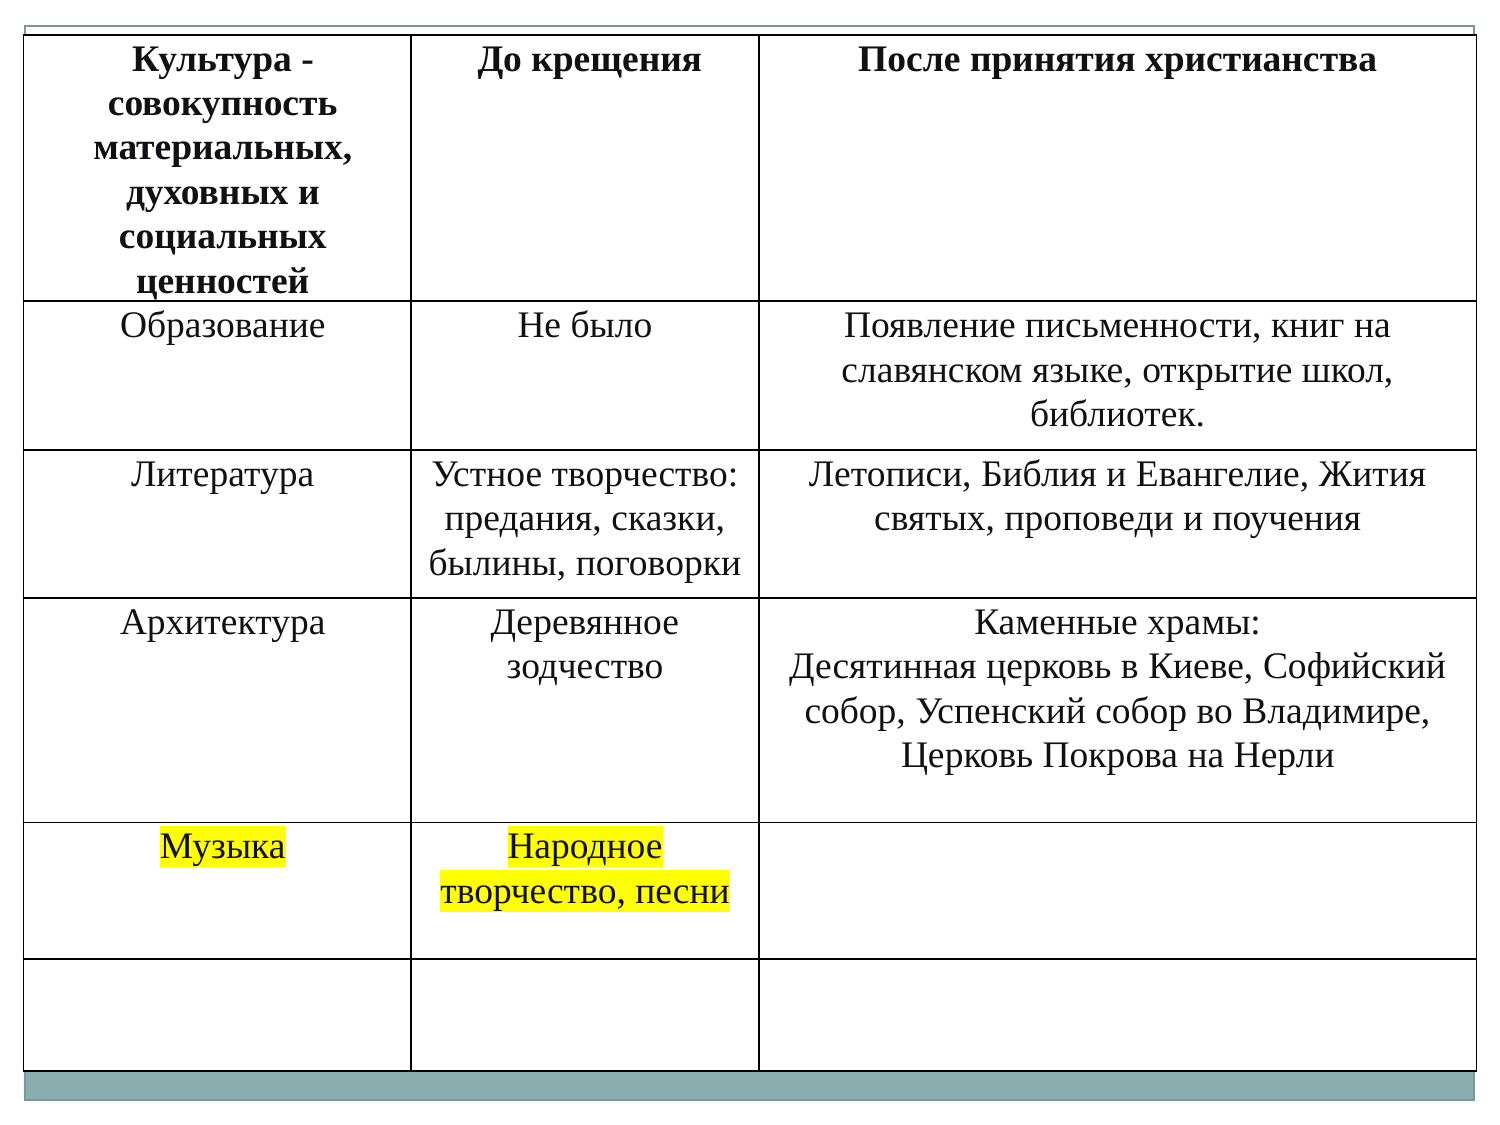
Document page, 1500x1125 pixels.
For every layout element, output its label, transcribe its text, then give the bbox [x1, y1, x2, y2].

table_header До крещения [412, 36, 758, 300]
table_cell [412, 960, 758, 1070]
table_cell [24, 960, 410, 1070]
table_cell Образование [24, 302, 410, 449]
table_cell Архитектура [24, 599, 410, 822]
table_cell [760, 960, 1476, 1070]
table_cell Устное творчество: предания, сказки, былины, поговорки [412, 451, 758, 597]
table_cell Каменные храмы: Десятинная церковь в Киеве, Софийский собор, Успенский собор во Владимире, Церковь Покрова на Нерли [760, 599, 1476, 822]
table_cell [760, 823, 1476, 958]
table_header Культура - совокупность материальных, духовных и социальных ценностей [24, 36, 410, 300]
table_cell Народное творчество, песни [412, 823, 758, 958]
table_cell Литература [24, 451, 410, 597]
table_cell Появление письменности, книг на славянском языке, открытие школ, библиотек. [760, 302, 1476, 449]
table_cell Не было [412, 302, 758, 449]
table_cell Музыка [24, 823, 410, 958]
table_cell Деревянное зодчество [412, 599, 758, 822]
table_cell Летописи, Библия и Евангелие, Жития святых, проповеди и поучения [760, 451, 1476, 597]
table_header После принятия христианства [760, 36, 1476, 300]
